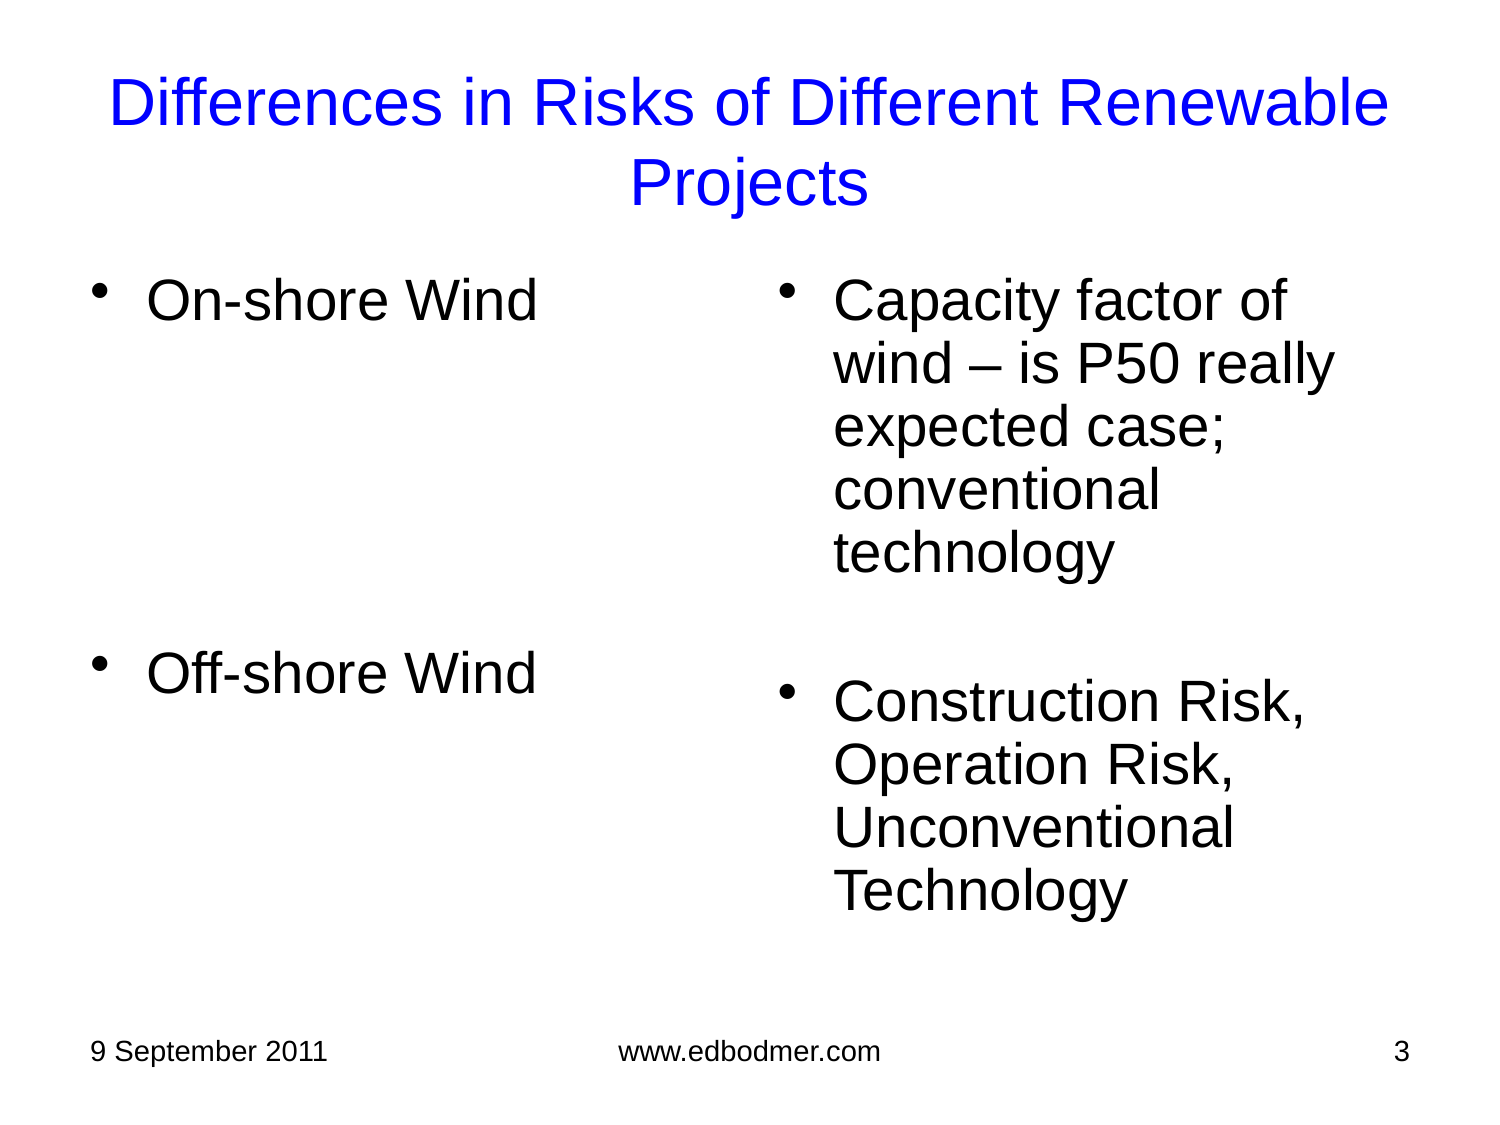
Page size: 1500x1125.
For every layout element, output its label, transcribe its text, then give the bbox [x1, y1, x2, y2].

title Differences in Risks of Different Renewable Projects [74, 44, 1426, 233]
footer www.edbodmer.com [512, 1024, 988, 1103]
list Capacity factor of wind – is P50 really expected case; conventional technology Construction Risk, Operation Risk, Unconventional Technology [762, 262, 1426, 1006]
slide_number 3 [1074, 1024, 1426, 1103]
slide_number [74, 1024, 426, 1103]
list On-shore Wind Off-shore Wind [74, 262, 738, 1006]
